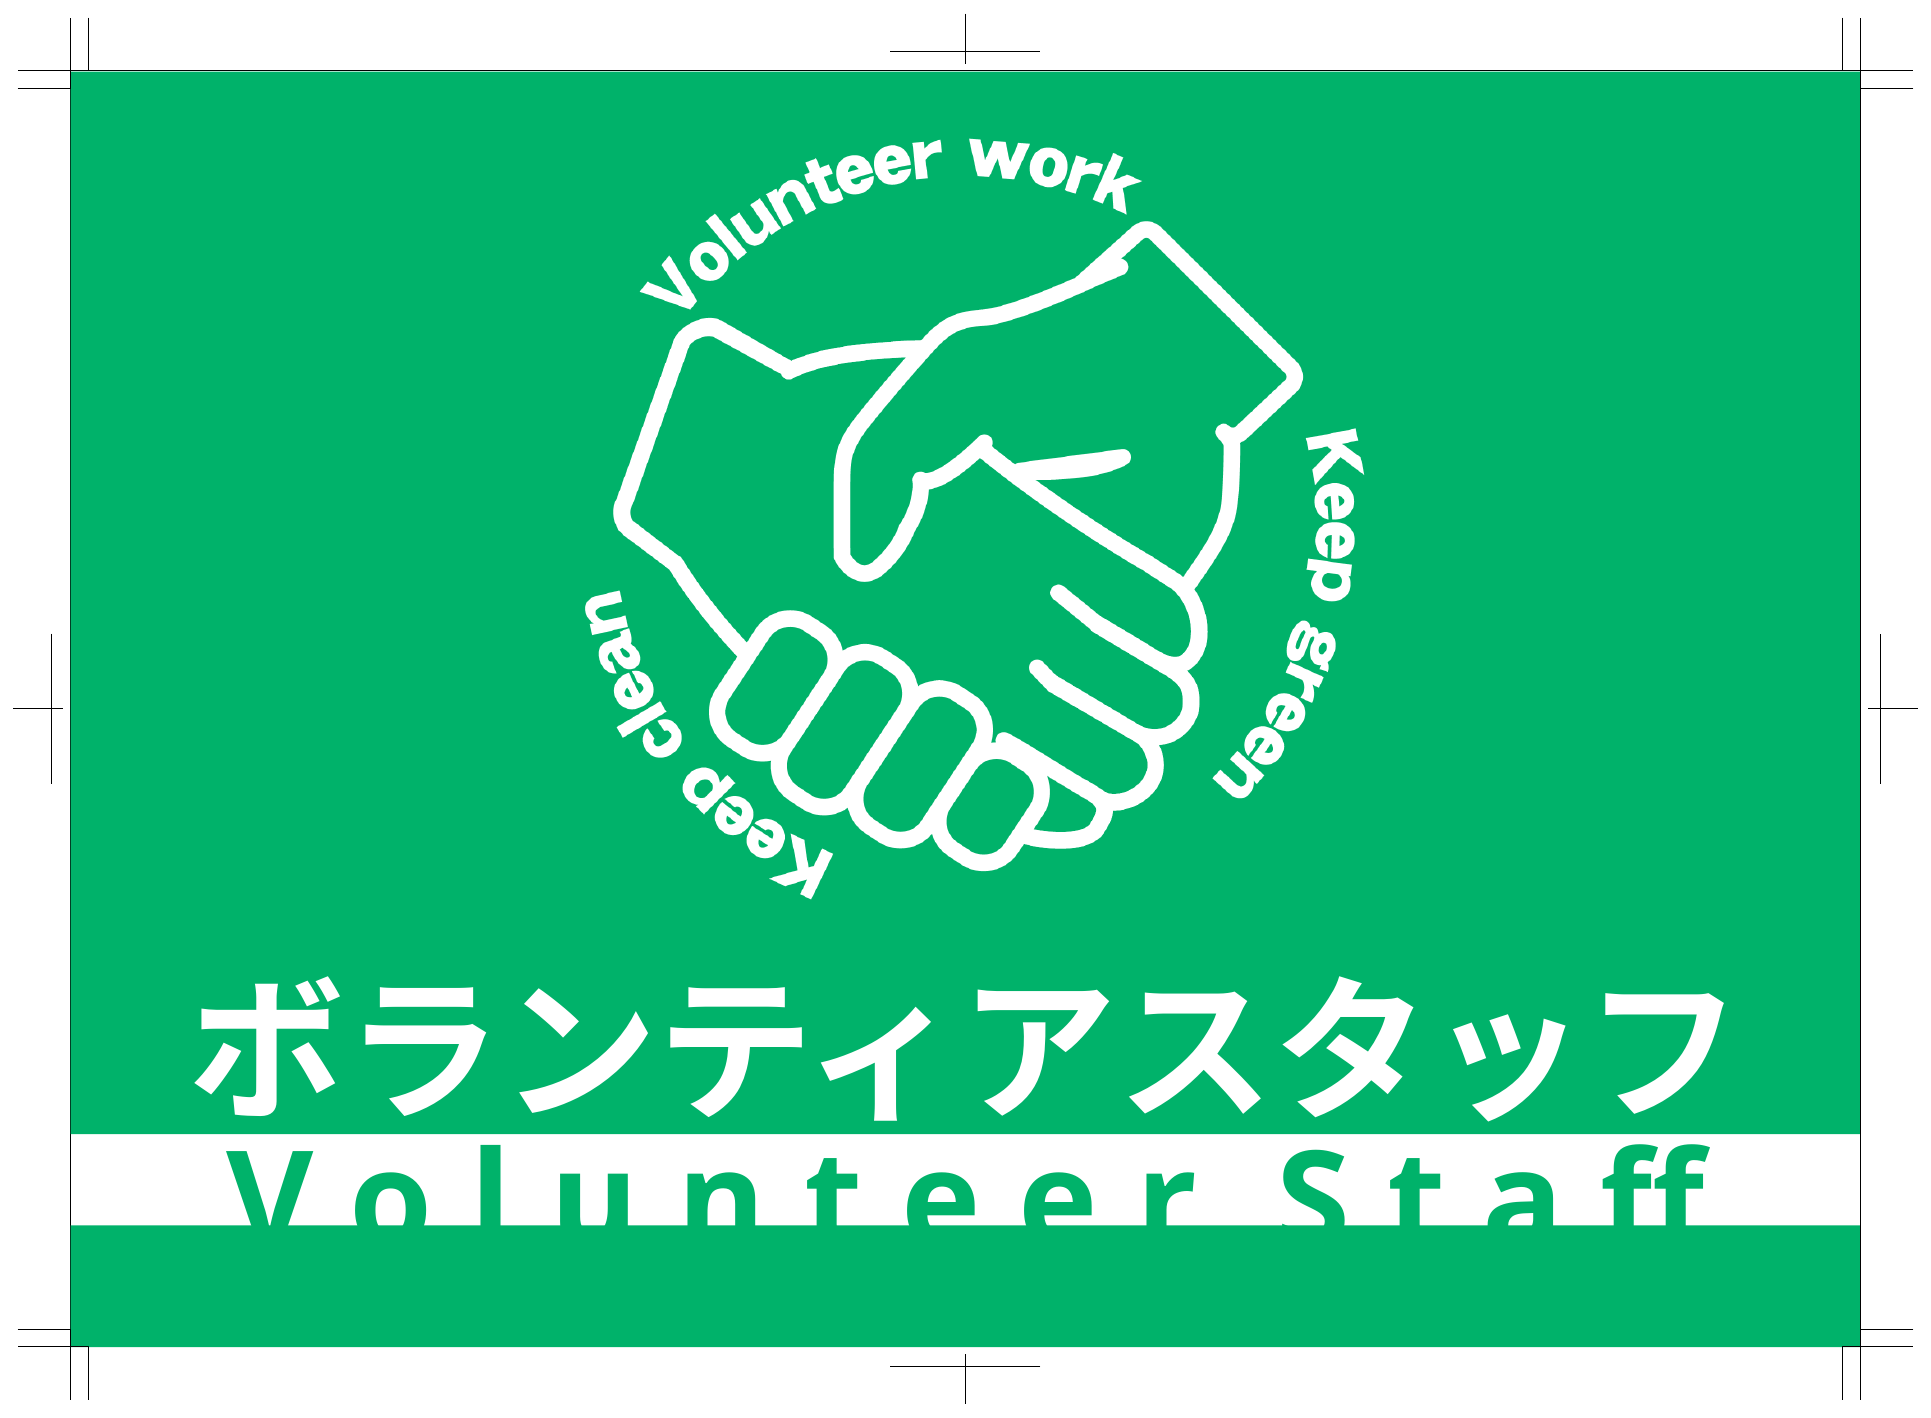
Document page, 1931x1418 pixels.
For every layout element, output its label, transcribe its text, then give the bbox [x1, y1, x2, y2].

picture [496, 58, 1435, 951]
text_box Volunteer Staff [177, 1113, 1754, 1263]
text_box ボランティアスタッフ [177, 951, 1754, 1113]
